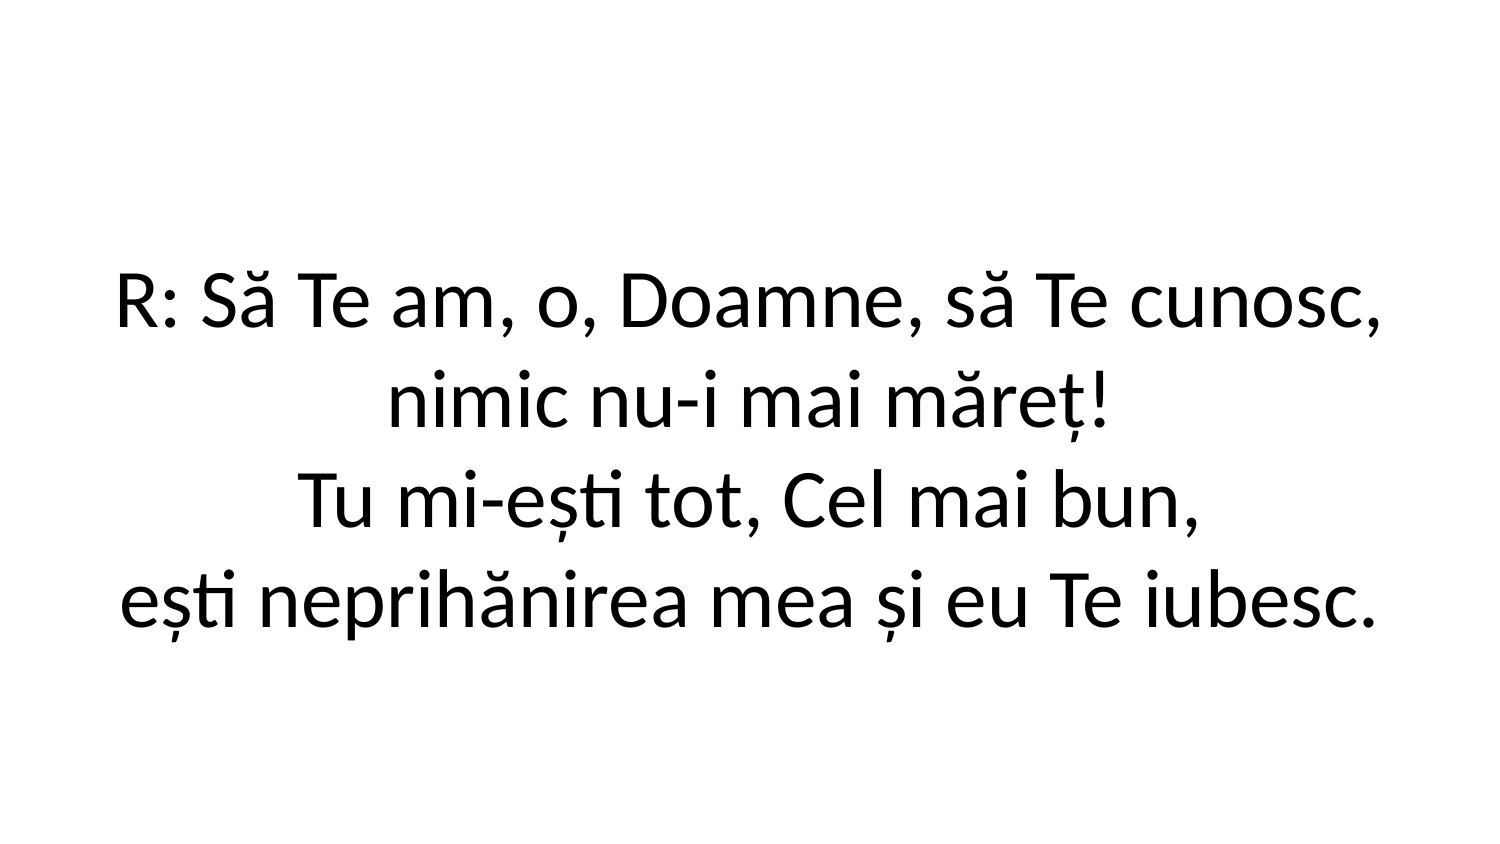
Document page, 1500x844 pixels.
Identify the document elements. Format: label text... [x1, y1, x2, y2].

text_box R: Să Te am, o, Doamne, să Te cunosc, nimic nu-i mai măreț! Tu mi-ești tot, Cel mai bun, ești neprihănirea mea și eu Te iubesc. [99, 192, 1401, 652]
